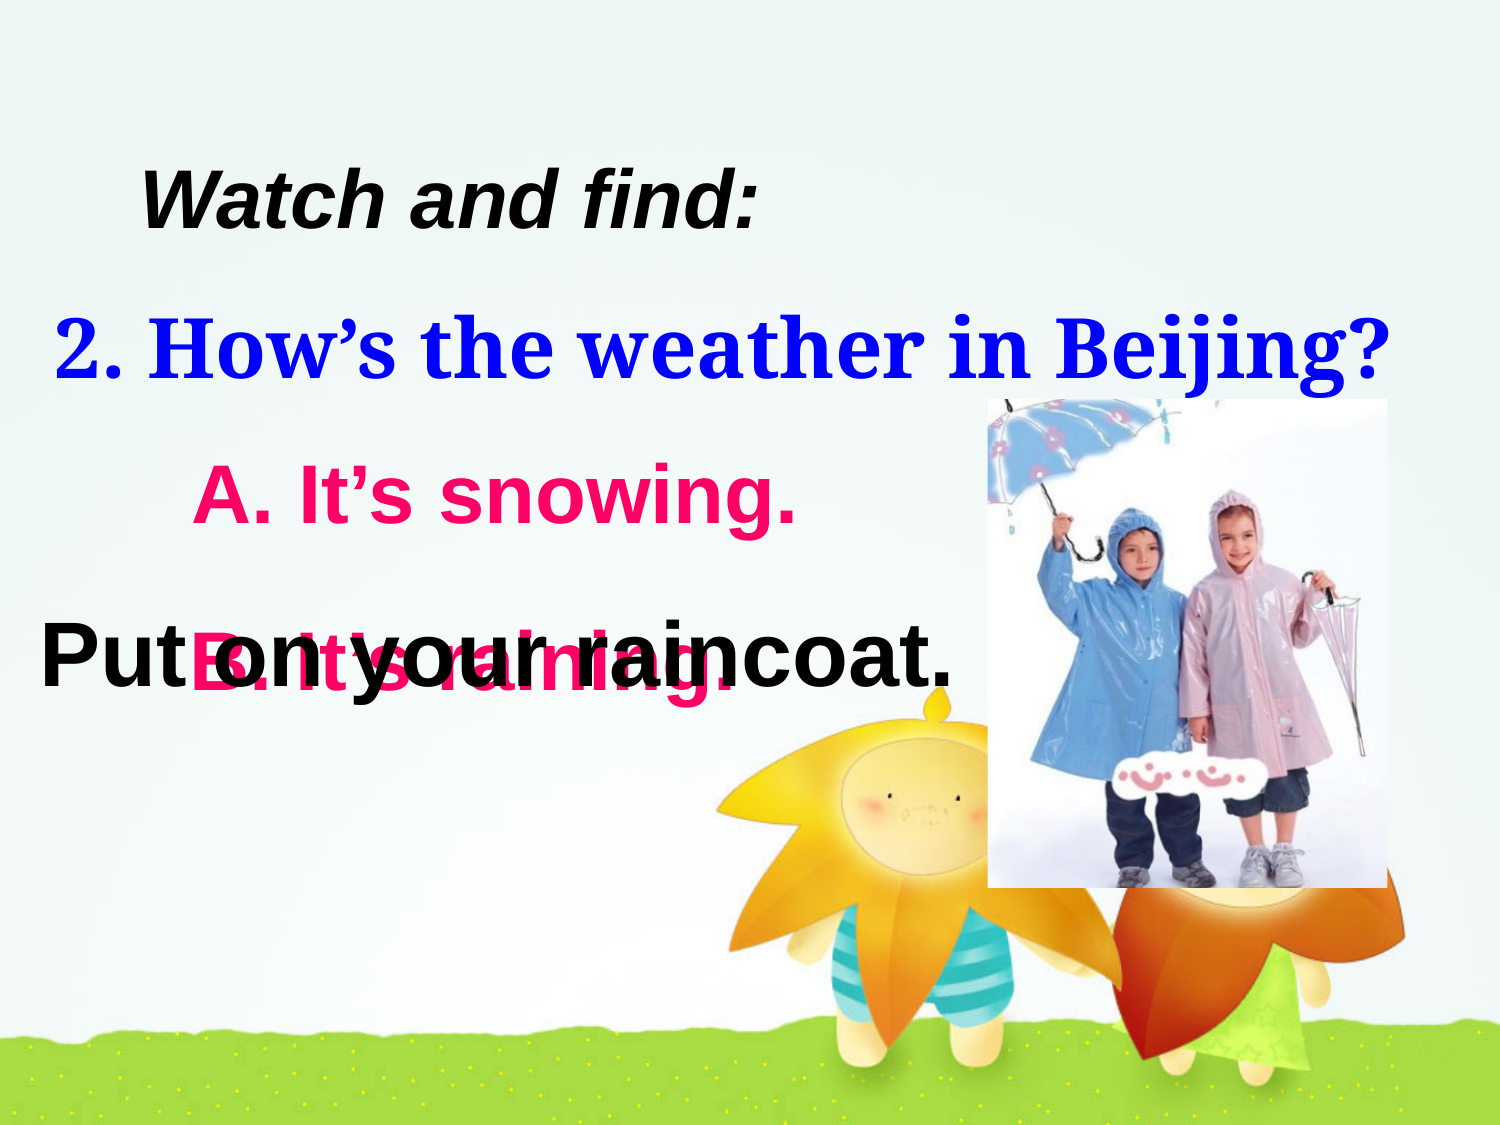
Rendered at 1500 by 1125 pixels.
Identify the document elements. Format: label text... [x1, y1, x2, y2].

text_box Watch and find: [125, 137, 1300, 253]
footer [512, 1024, 988, 1103]
text_box A. It’s snowing. [176, 433, 815, 548]
text_box Put on your raincoat. [25, 587, 973, 713]
picture [0, 0, 1500, 1125]
text_box 2. How’s the weather in Beijing? [40, 287, 1409, 403]
